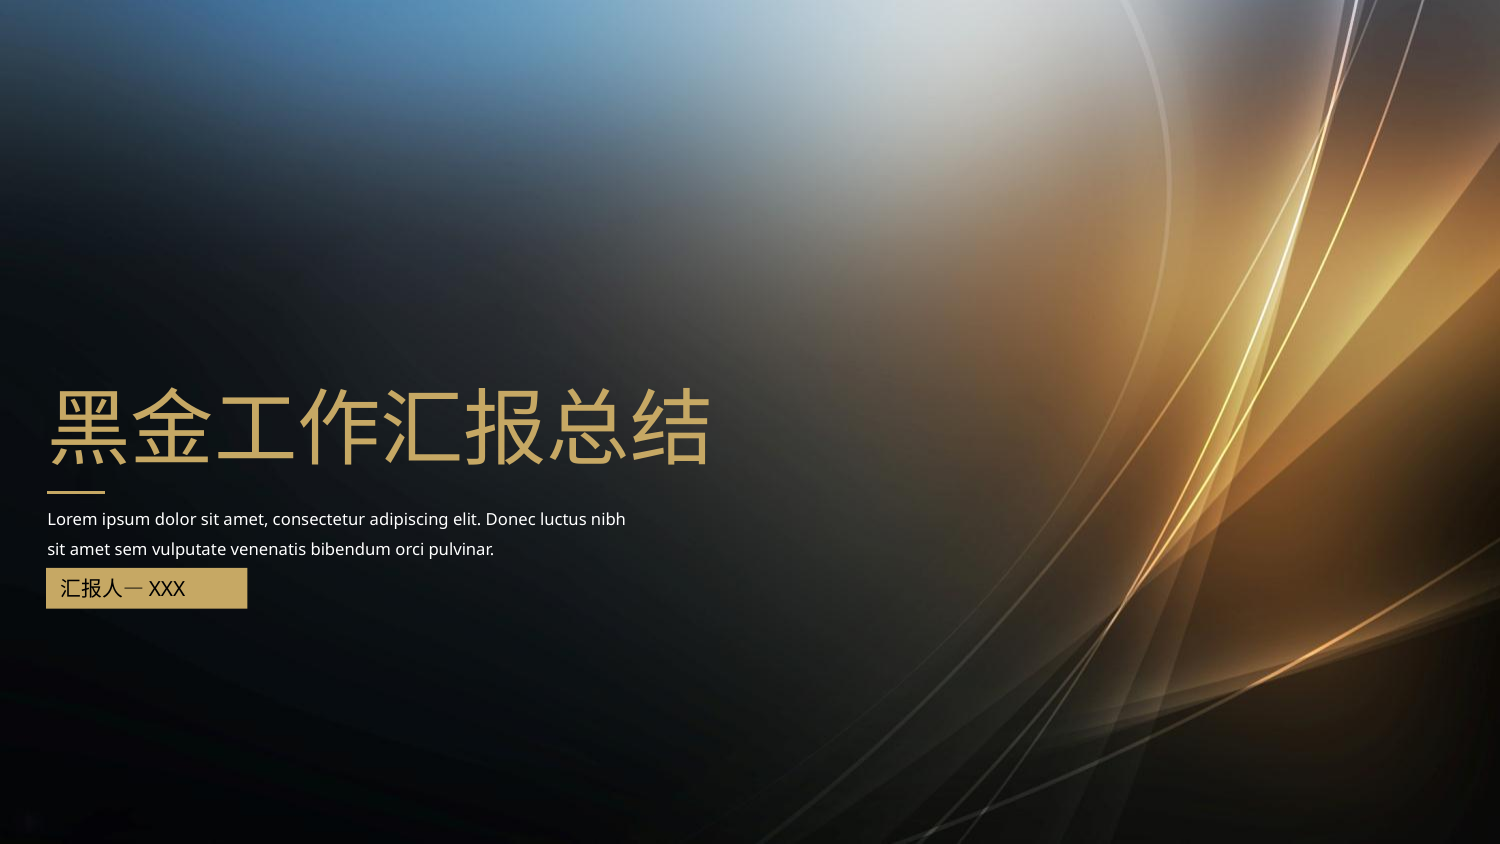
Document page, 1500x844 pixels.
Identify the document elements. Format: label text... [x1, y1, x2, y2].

picture [0, 0, 1500, 844]
text_box 汇报人—XXX [45, 567, 248, 610]
text_box 黑金工作汇报总结 [32, 367, 729, 483]
text_box Lorem ipsum dolor sit amet, consectetur adipiscing elit. Donec luctus nibh sit amet sem vulputate venenatis bibendum orci pulvinar. [32, 491, 648, 566]
